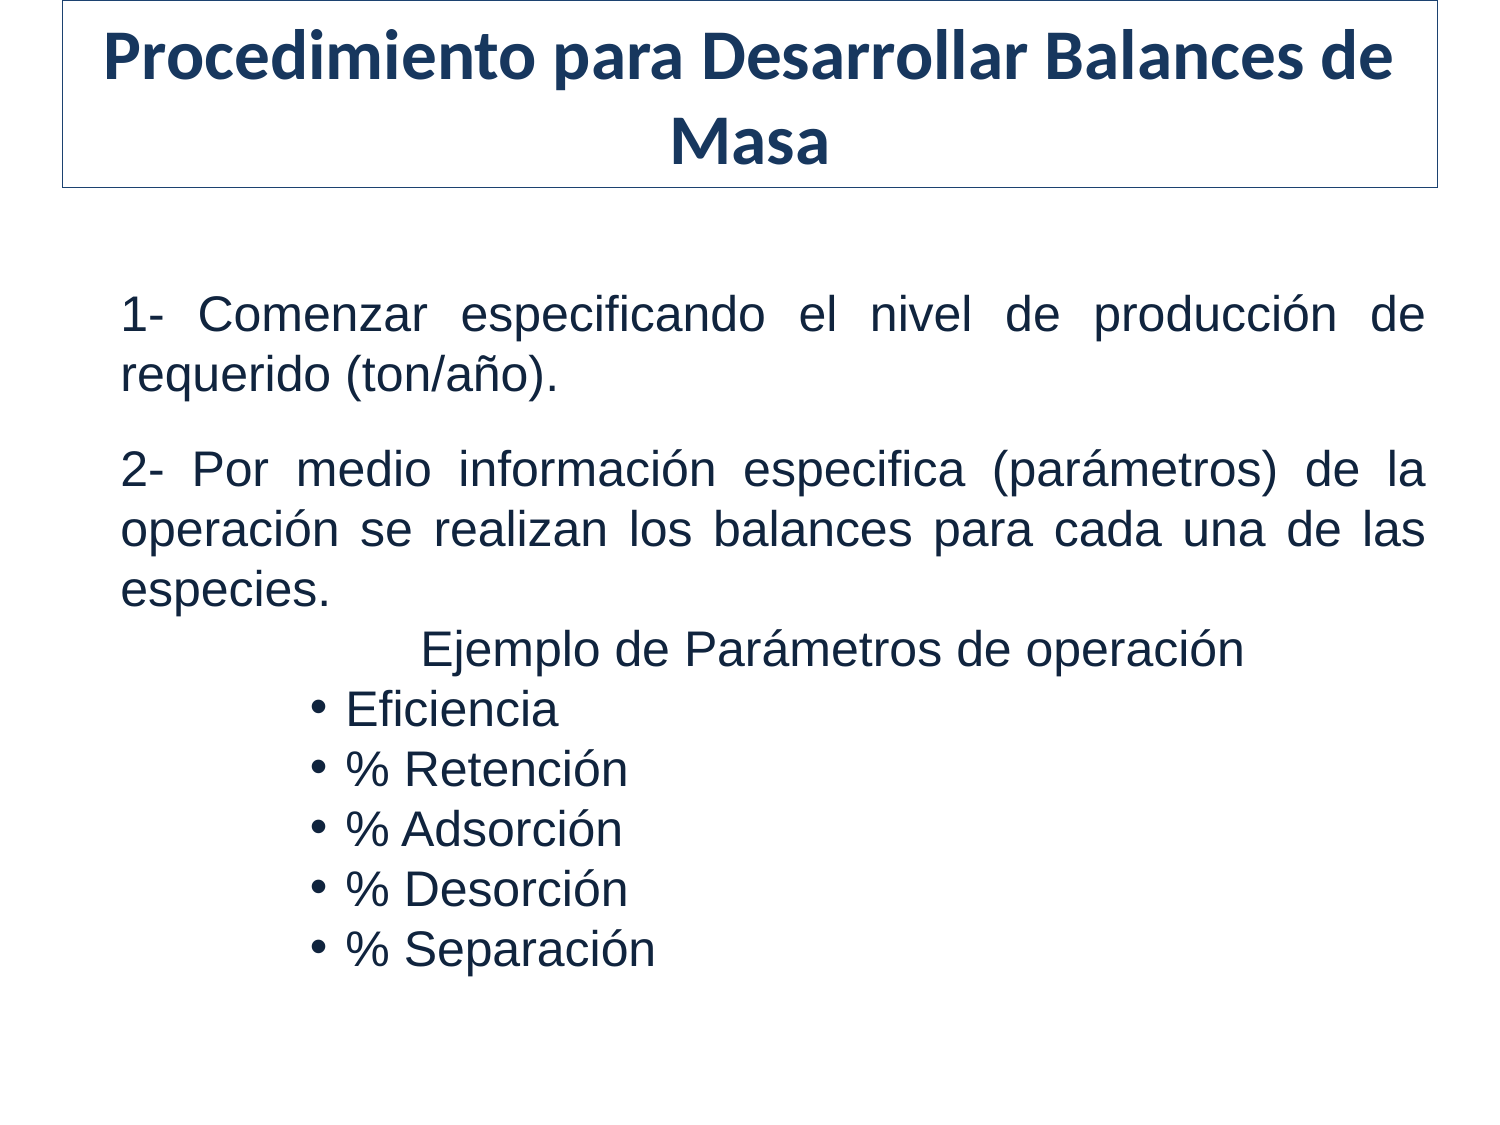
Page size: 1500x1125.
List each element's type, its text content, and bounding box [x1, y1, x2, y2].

text_box 1- Comenzar especificando el nivel de producción de requerido (ton/año). 2- Por medio información especifica (parámetros) de la operación se realizan los balances para cada una de las especies. Ejemplo de Parámetros de operación Eficiencia % Retención % Adsorción % Desorción % Separación [105, 273, 1442, 1104]
title Procedimiento para Desarrollar Balances de Masa [62, 0, 1438, 188]
